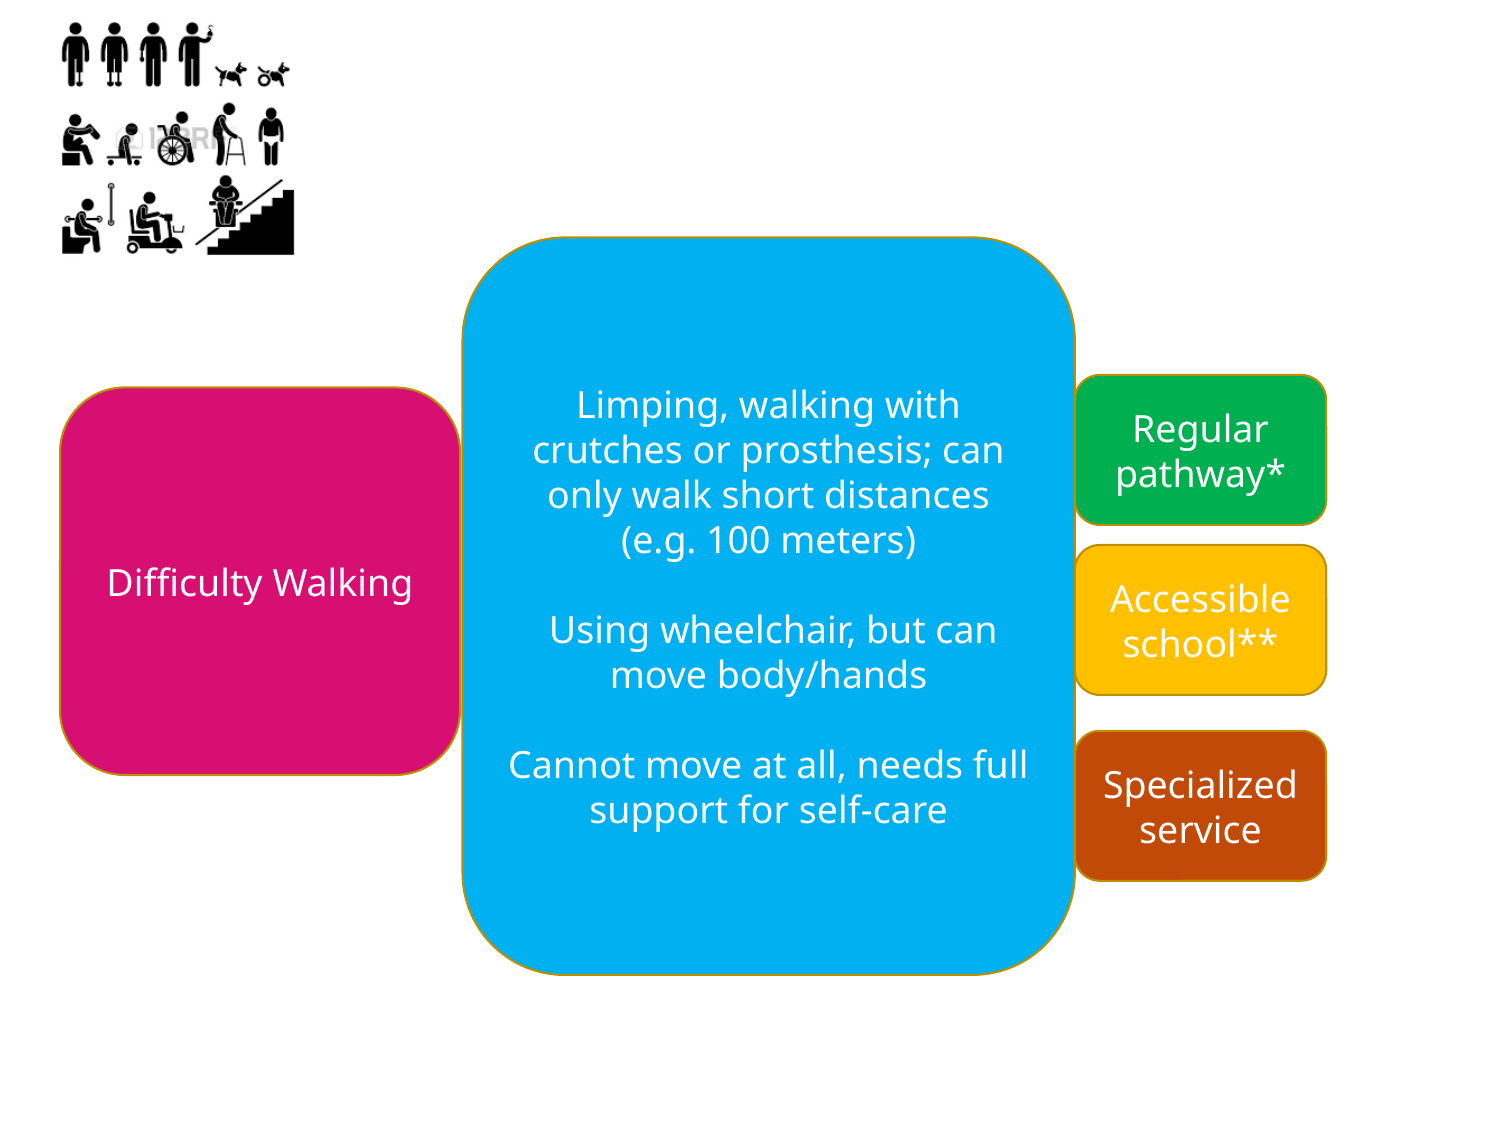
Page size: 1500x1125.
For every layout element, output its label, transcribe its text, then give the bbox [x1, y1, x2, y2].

text_box Limping, walking with crutches or prosthesis; can only walk short distances (e.g. 100 meters) Using wheelchair, but can move body/hands Cannot move at all, needs full support for self-care [461, 236, 1076, 976]
text_box Regular pathway* [1073, 373, 1328, 526]
text_box Difficulty Walking [58, 386, 461, 777]
picture [49, 12, 302, 265]
text_box Specialized service [1073, 729, 1328, 882]
text_box Accessible school** [1073, 543, 1328, 696]
